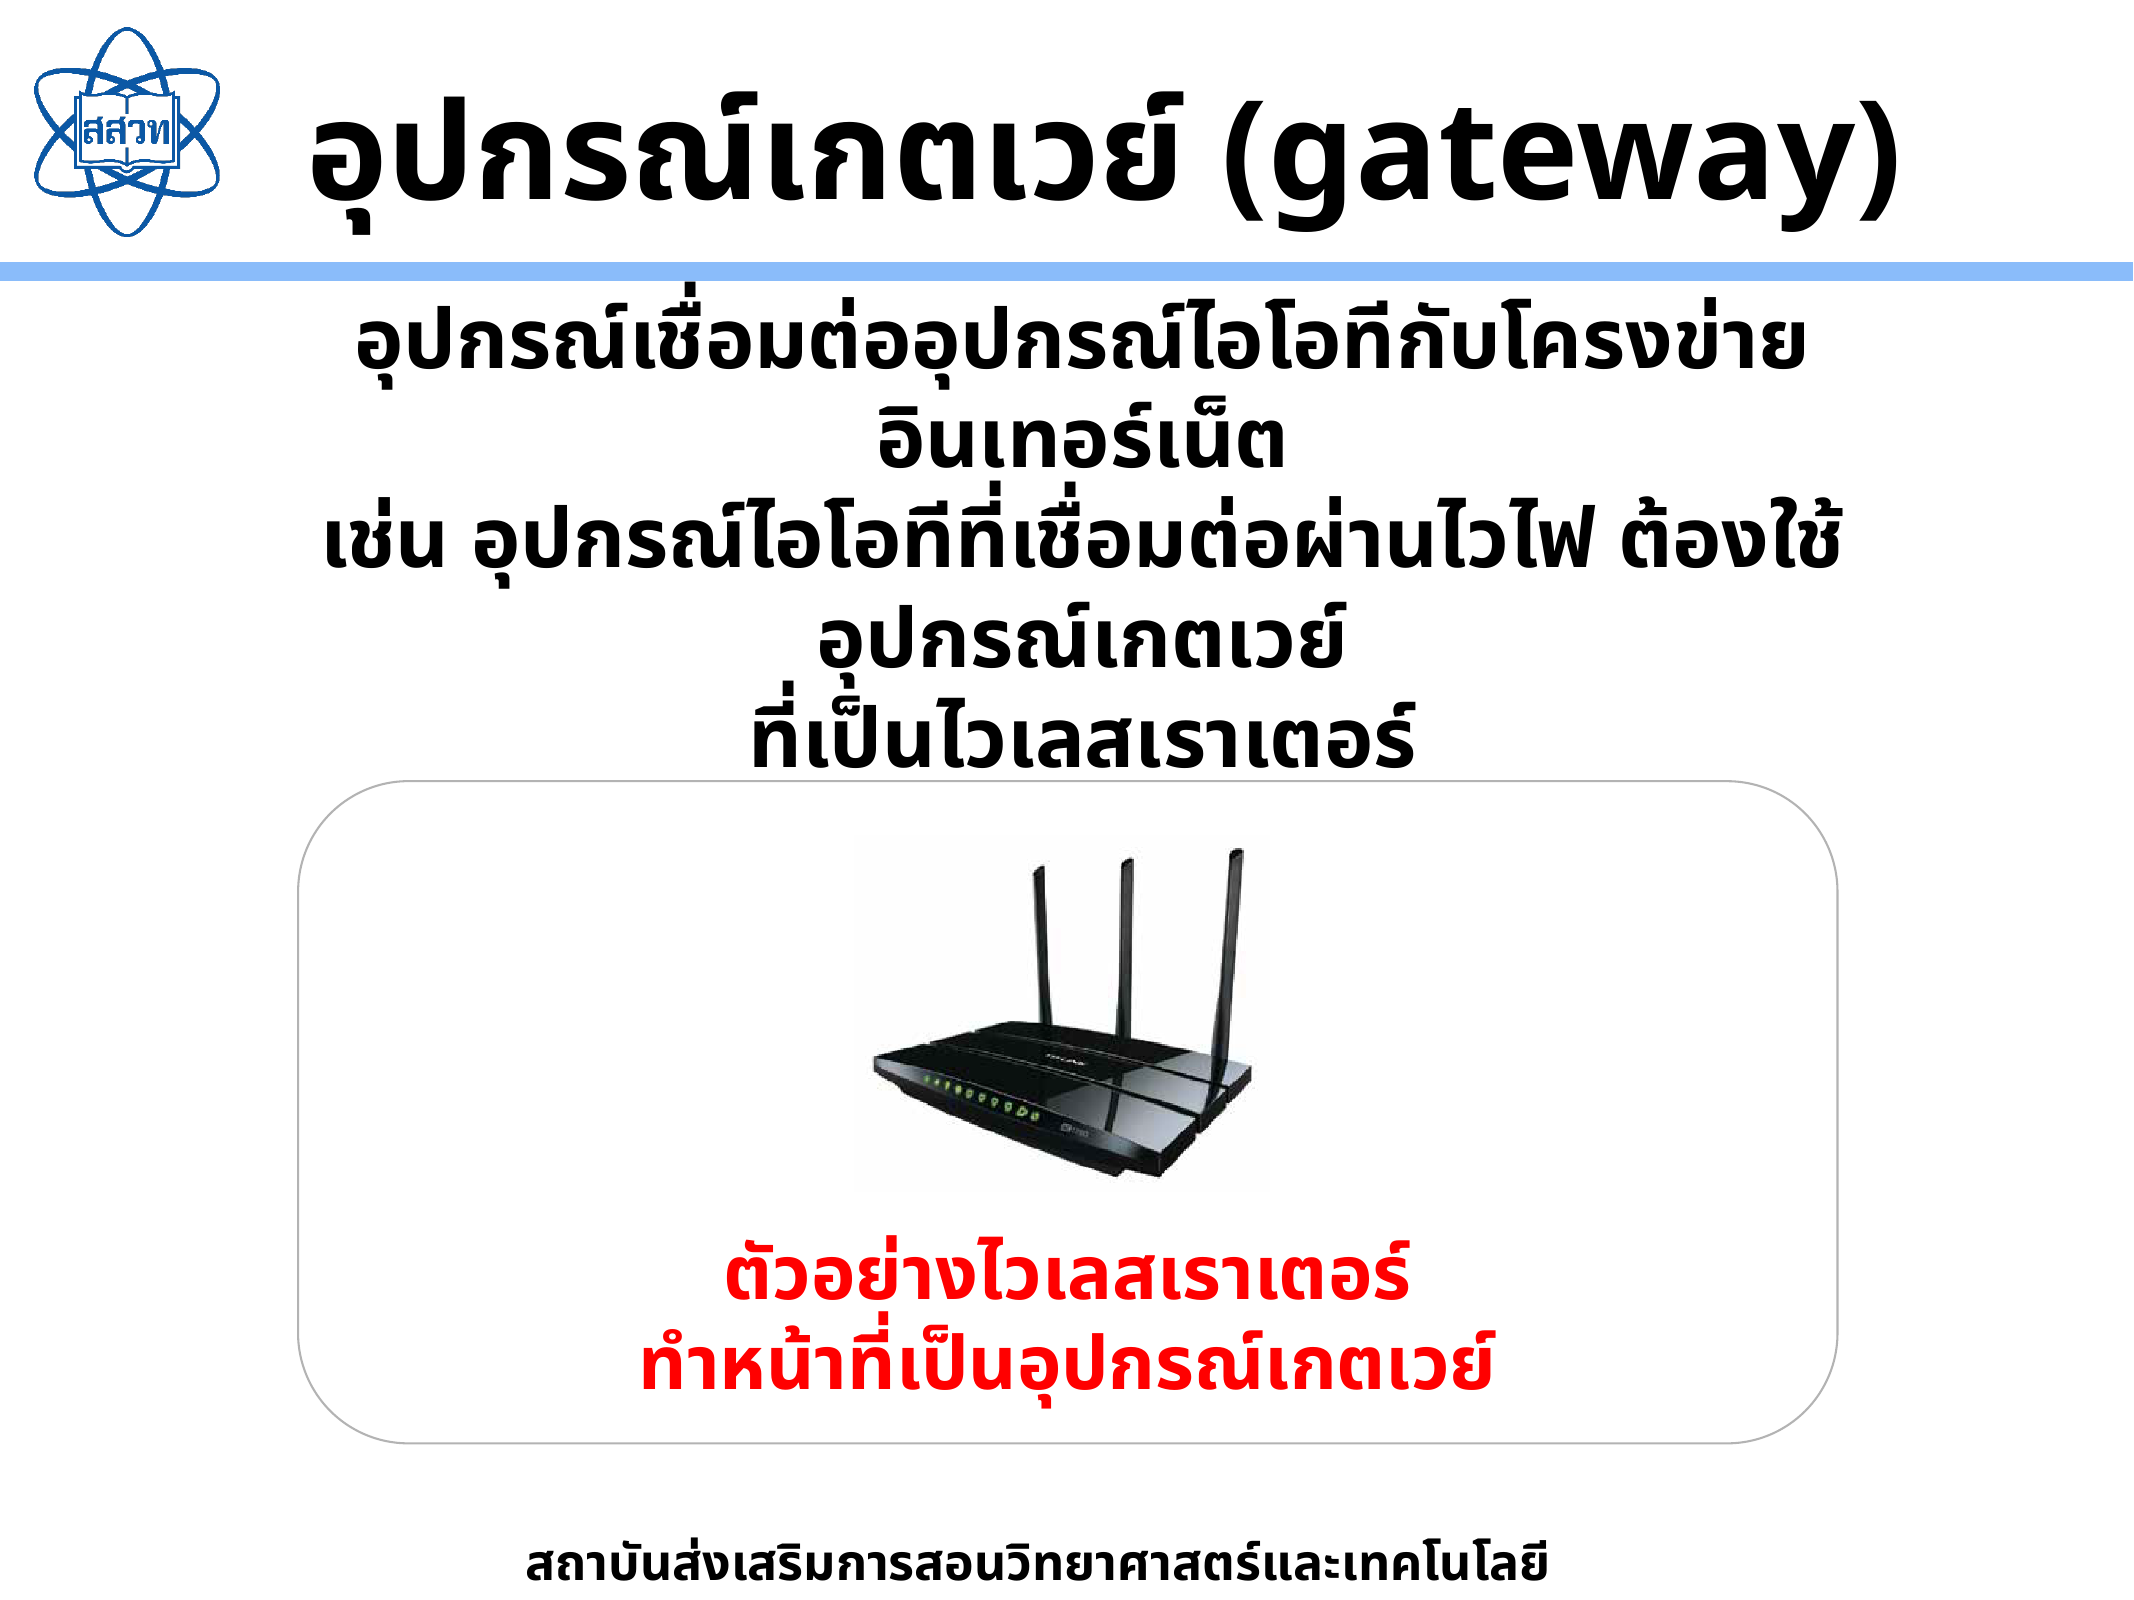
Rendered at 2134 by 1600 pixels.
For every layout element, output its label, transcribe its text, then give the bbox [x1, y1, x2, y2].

text_box อุปกรณ์เกตเวย์ (gateway) [298, 53, 1913, 236]
text_box สถาบันส่งเสริมการสอนวิทยาศาสตร์และเทคโนโลยี [74, 1522, 2002, 1589]
text_box ตัวอย่างไวเลสเราเตอร์ ทำหน้าที่เป็นอุปกรณ์เกตเวย์ [298, 781, 1838, 1444]
text_box อุปกรณ์เชื่อมต่ออุปกรณ์ไอโอทีกับโครงข่ายอินเทอร์เน็ต เช่น อุปกรณ์ไอโอทีที่เชื่อมต่อผ่านไวไฟ ต้องใช้อุปกรณ์เกตเวย์ ที่เป็นไวเลสเราเตอร์ [188, 276, 1977, 793]
picture [851, 814, 1285, 1192]
picture [33, 27, 220, 237]
